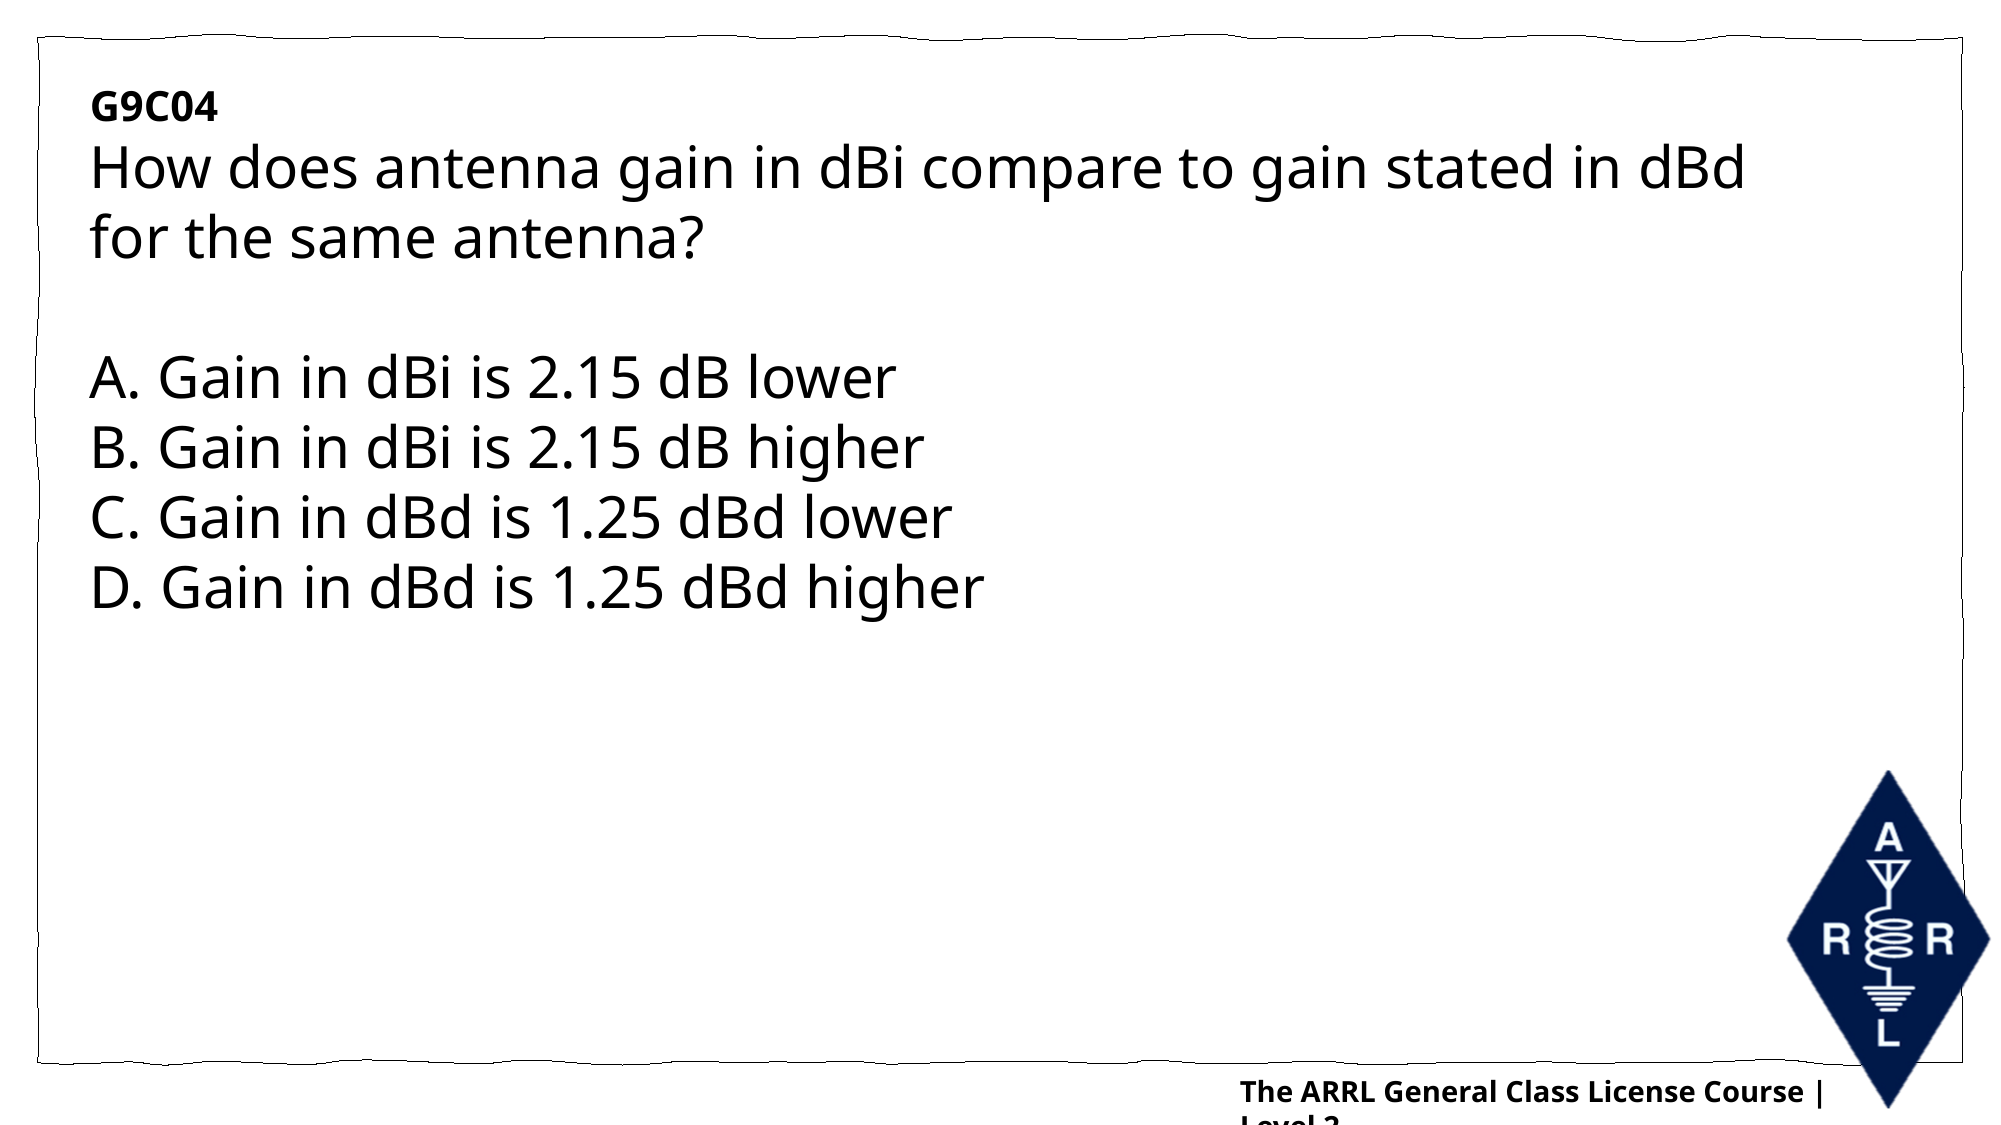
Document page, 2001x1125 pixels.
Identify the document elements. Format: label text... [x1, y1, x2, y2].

text_box G9C04 How does antenna gain in dBi compare to gain stated in dBd for the same antenna? A. Gain in dBi is 2.15 dB lower B. Gain in dBi is 2.15 dB higher C. Gain in dBd is 1.25 dBd lower D. Gain in dBd is 1.25 dBd higher [75, 72, 1850, 628]
picture [1773, 752, 1999, 1125]
